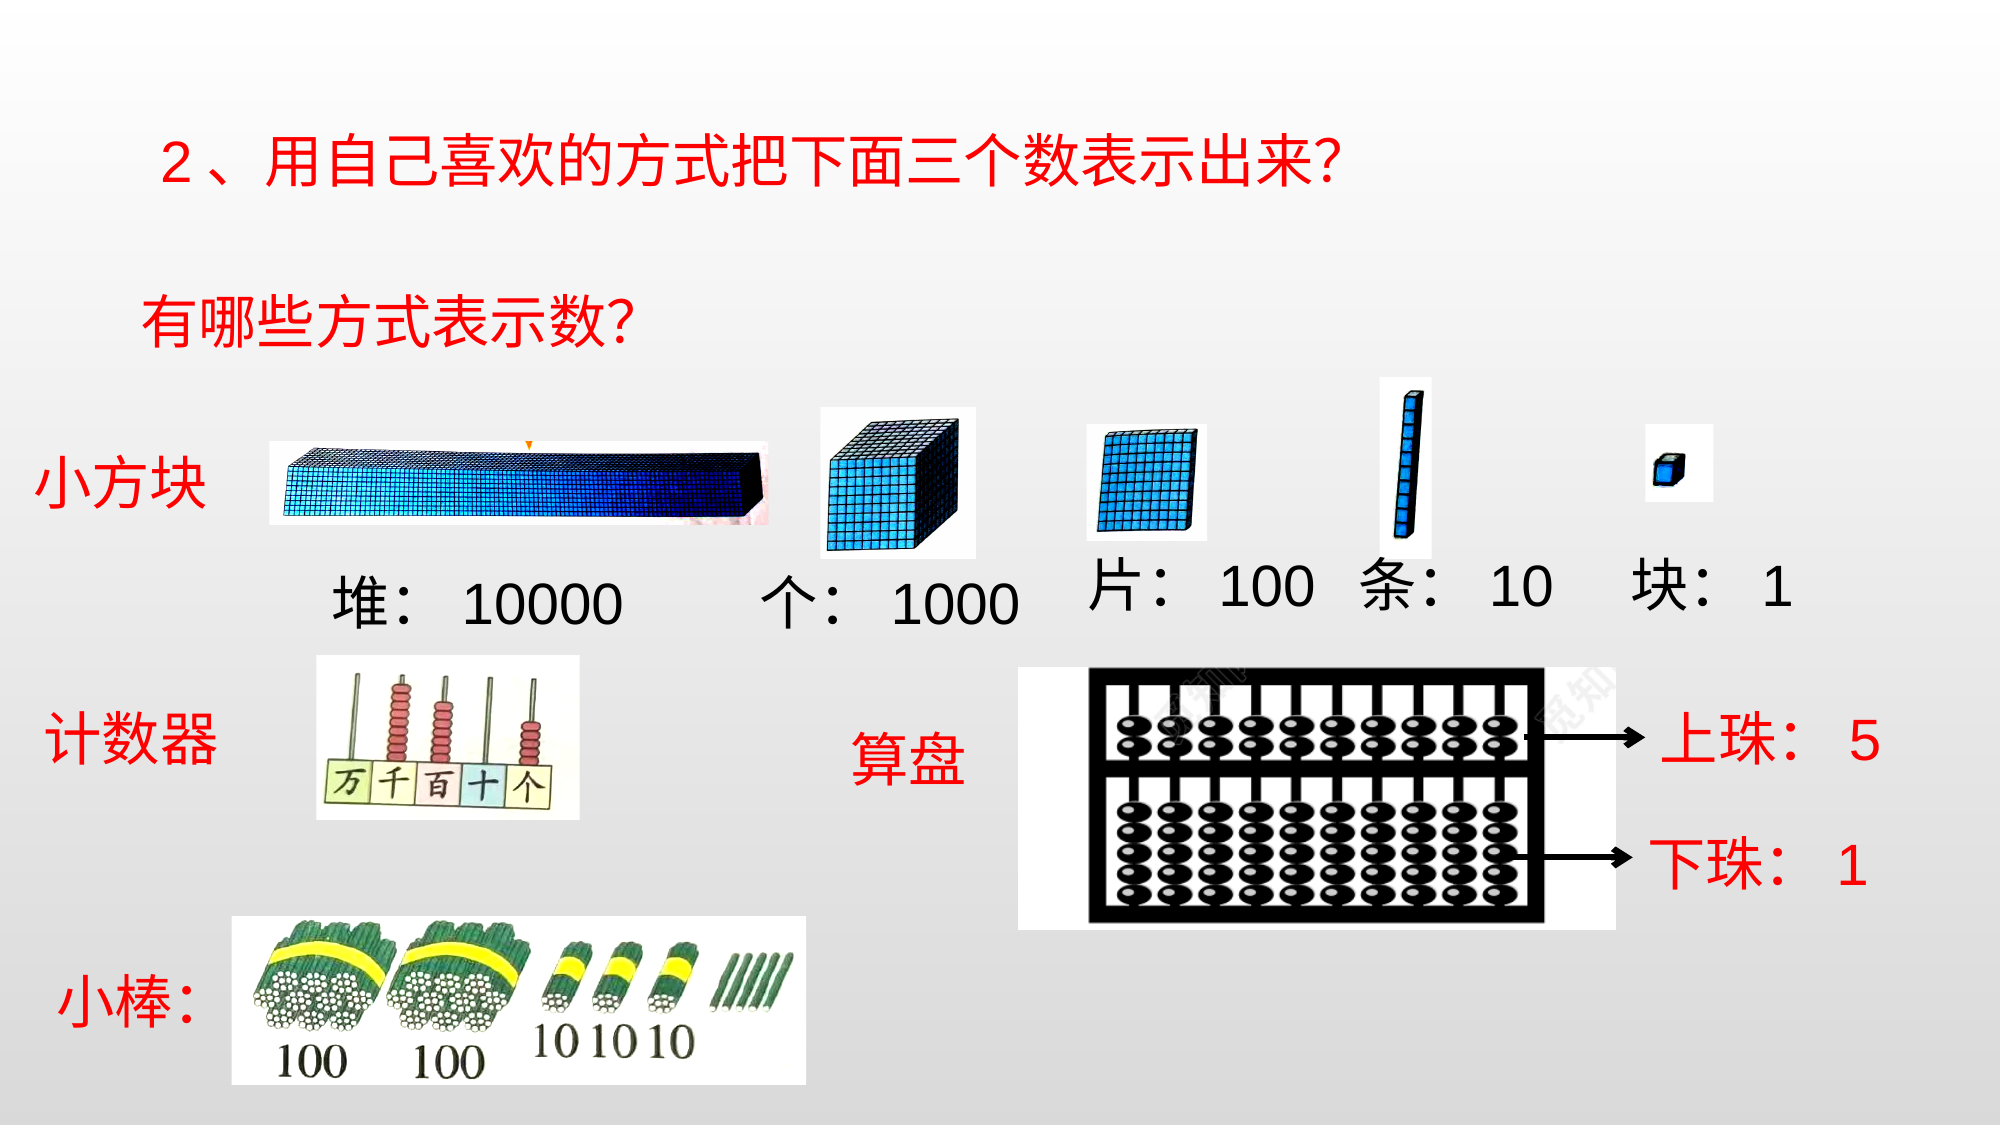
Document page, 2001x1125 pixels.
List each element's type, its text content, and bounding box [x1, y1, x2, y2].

picture [1018, 667, 1616, 931]
picture [269, 441, 769, 525]
text_box 2、用自己喜欢的方式把下面三个数表示出来？ [145, 117, 1364, 202]
picture [231, 916, 807, 1085]
text_box 小方块 [18, 438, 270, 524]
text_box 下珠：1 [1632, 819, 1884, 904]
text_box 有哪些方式表示数？ [125, 278, 1344, 363]
picture [820, 406, 976, 559]
picture [1379, 377, 1432, 559]
text_box 块：1 [1615, 540, 1975, 626]
text_box 堆：10000 [316, 558, 675, 644]
text_box 算盘 [835, 716, 1018, 801]
text_box 小棒： [41, 957, 231, 1043]
picture [1645, 424, 1714, 502]
picture [316, 655, 580, 820]
text_box 上珠：5 [1645, 694, 1897, 780]
text_box 个：1000 [745, 558, 1104, 644]
picture [1086, 424, 1208, 541]
text_box 计数器 [29, 694, 281, 780]
text_box 片：100 [1073, 540, 1343, 626]
text_box 条：10 [1343, 540, 1615, 626]
